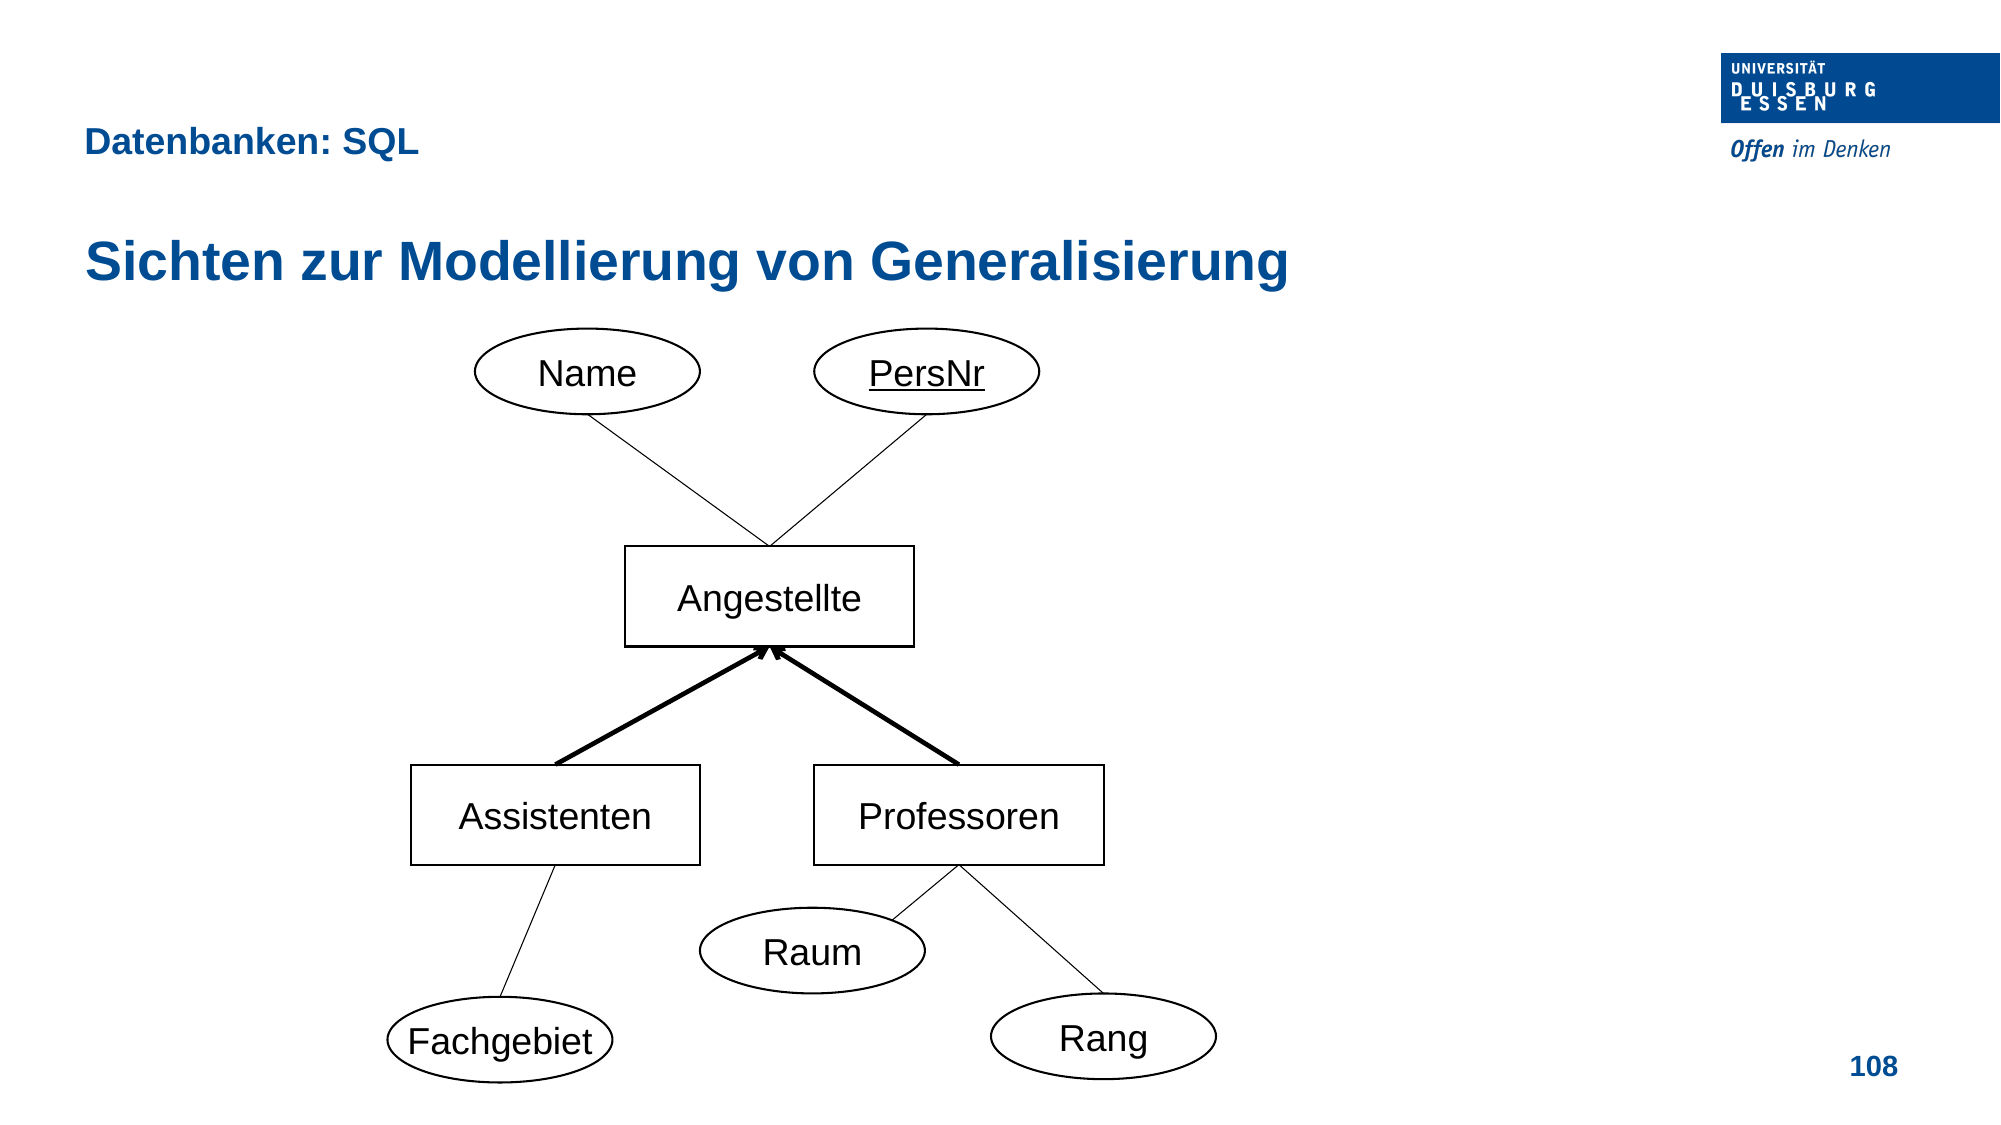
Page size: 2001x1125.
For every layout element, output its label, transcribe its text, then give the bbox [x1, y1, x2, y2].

list Datenbanken: SQL [84, 121, 1694, 163]
picture [1721, 53, 2000, 162]
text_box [587, 414, 770, 547]
slide_number 108 [1677, 1039, 1914, 1081]
text_box Fachgebiet [386, 995, 614, 1084]
text_box Professoren [813, 764, 1105, 866]
text_box Angestellte [624, 547, 915, 646]
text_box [958, 864, 1104, 994]
text_box Name [473, 327, 701, 416]
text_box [555, 646, 769, 765]
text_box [769, 646, 959, 765]
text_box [891, 864, 958, 921]
list Sichten zur Modellierung von Generalisierung [85, 225, 1696, 301]
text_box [770, 414, 927, 547]
text_box Raum [698, 906, 926, 995]
text_box PersNr [813, 327, 1041, 416]
text_box Assistenten [410, 764, 701, 866]
text_box Rang [989, 992, 1218, 1081]
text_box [499, 864, 556, 997]
